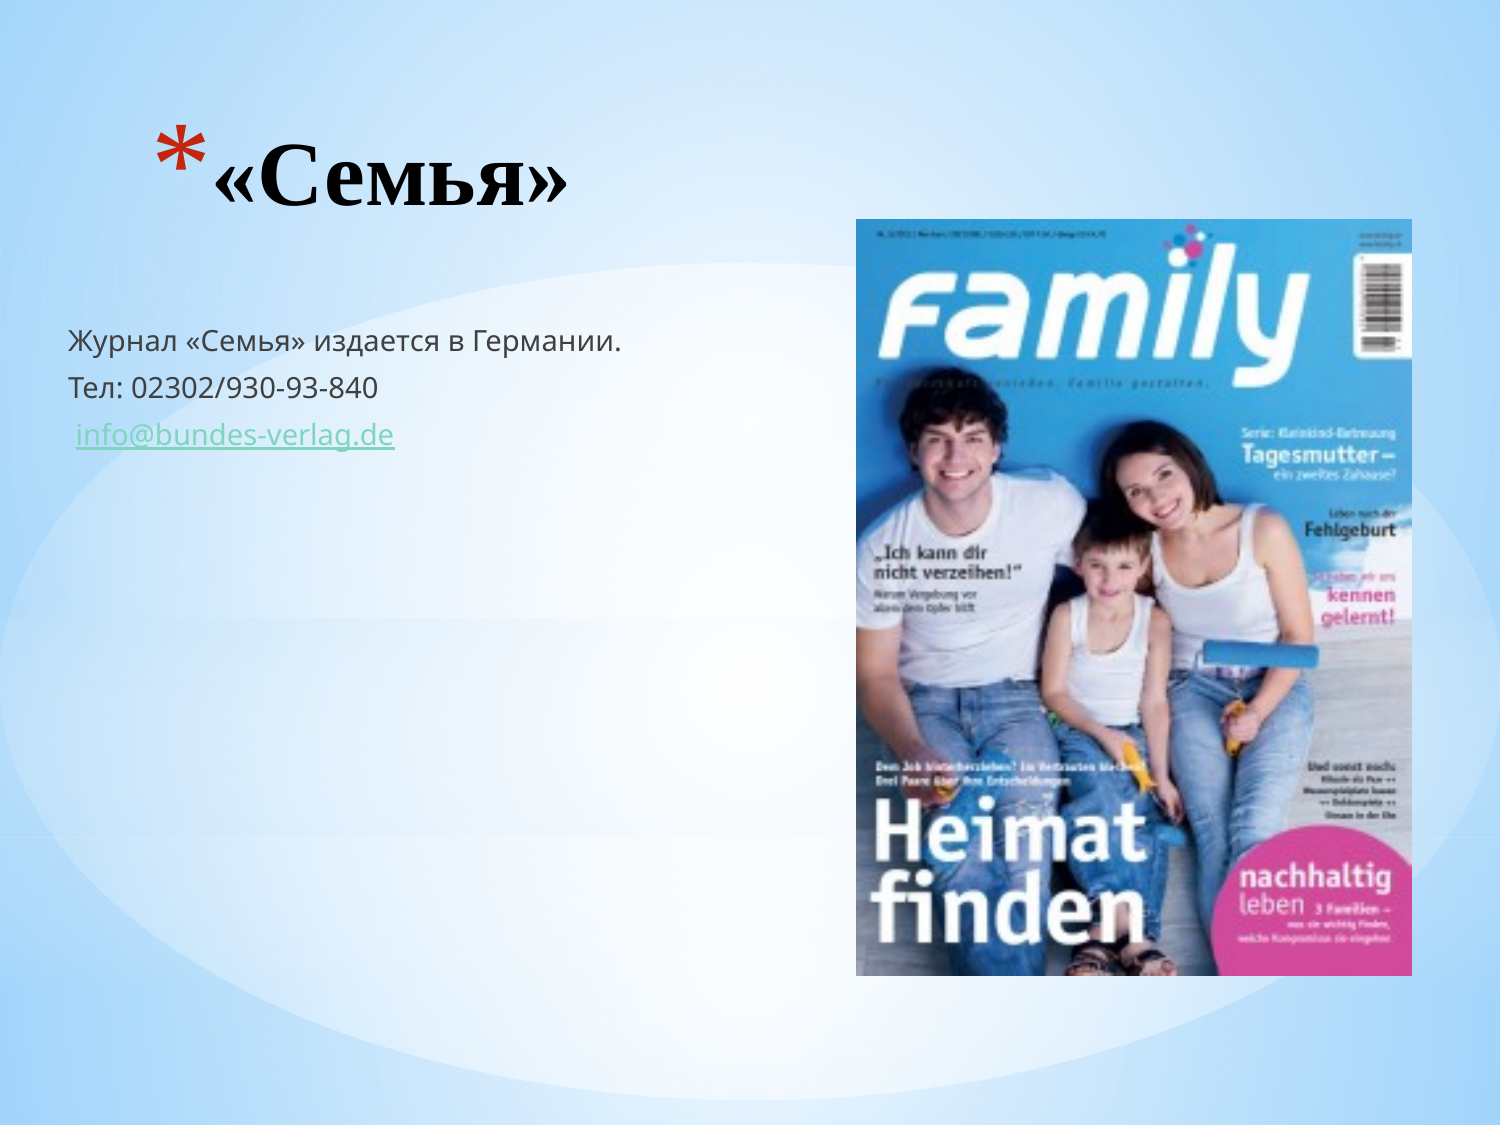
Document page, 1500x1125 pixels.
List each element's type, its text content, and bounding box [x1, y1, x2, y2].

title «Семья» [137, 66, 735, 232]
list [856, 219, 1412, 977]
list Журнал «Семья» издается в Германии. Тел: 02302/930-93-840 info@bundes-verlag.de [53, 314, 733, 925]
